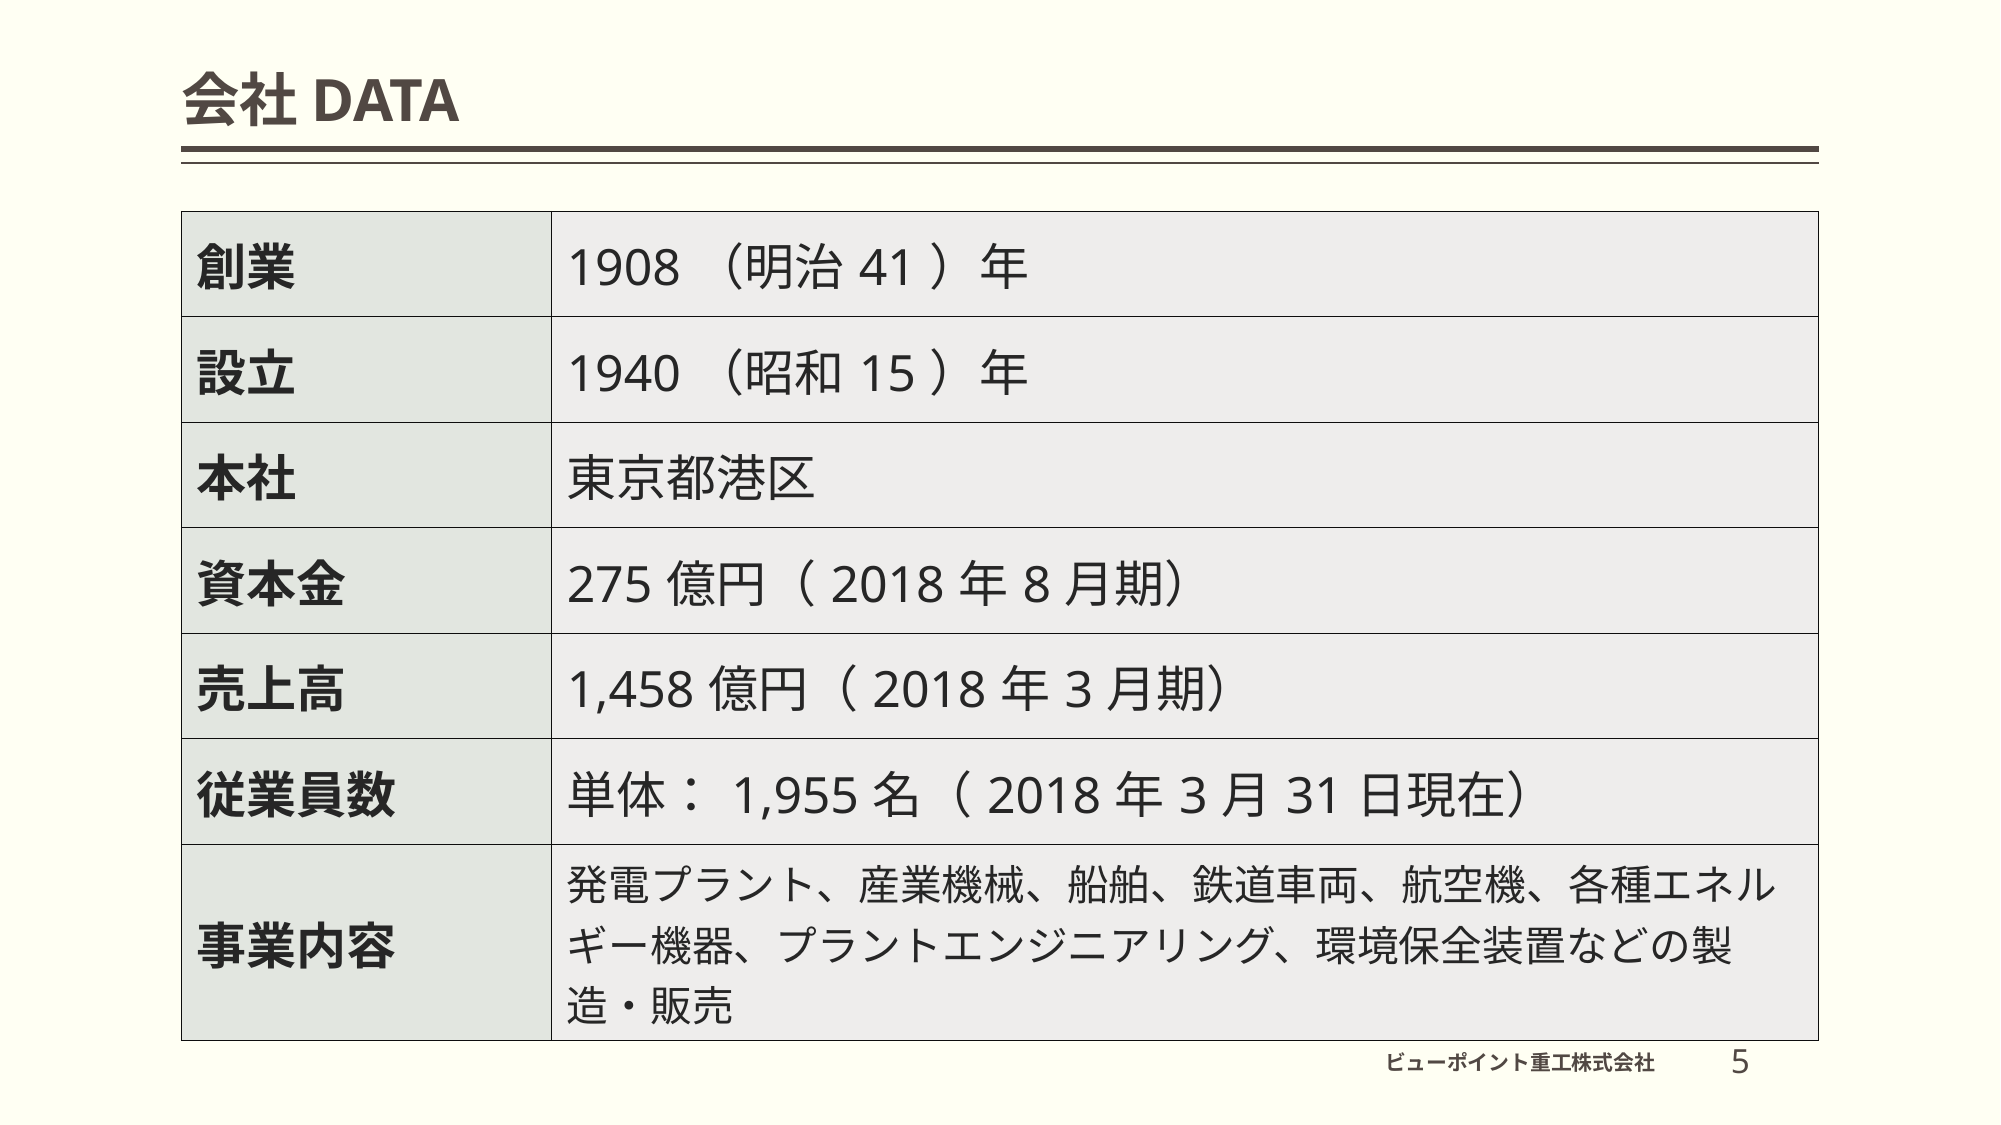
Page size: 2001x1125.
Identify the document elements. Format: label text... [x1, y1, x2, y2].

table_cell 売上高 [182, 634, 551, 738]
table_cell 設立 [182, 317, 551, 422]
title 会社DATA [181, 48, 1819, 142]
table_cell 275億円（2018年8月期） [552, 528, 1818, 633]
table_header 1908（明治41）年 [552, 212, 1818, 316]
table_cell 1940（昭和15）年 [552, 317, 1818, 422]
table_cell 単体：1,955名（2018年3月31日現在） [552, 739, 1818, 844]
table_cell 従業員数 [182, 739, 551, 844]
table_cell 事業内容 [182, 845, 551, 1040]
table_cell 発電プラント、産業機械、船舶、鉄道車両、航空機、各種エネルギー機器、プラントエンジニアリング、環境保全装置などの製造・販売 [552, 845, 1818, 1040]
table_cell 本社 [182, 423, 551, 527]
table_cell 東京都港区 [552, 423, 1818, 527]
table_cell 資本金 [182, 528, 551, 633]
table_cell 1,458億円（2018年3月期） [552, 634, 1818, 738]
table_header 創業 [182, 212, 551, 316]
